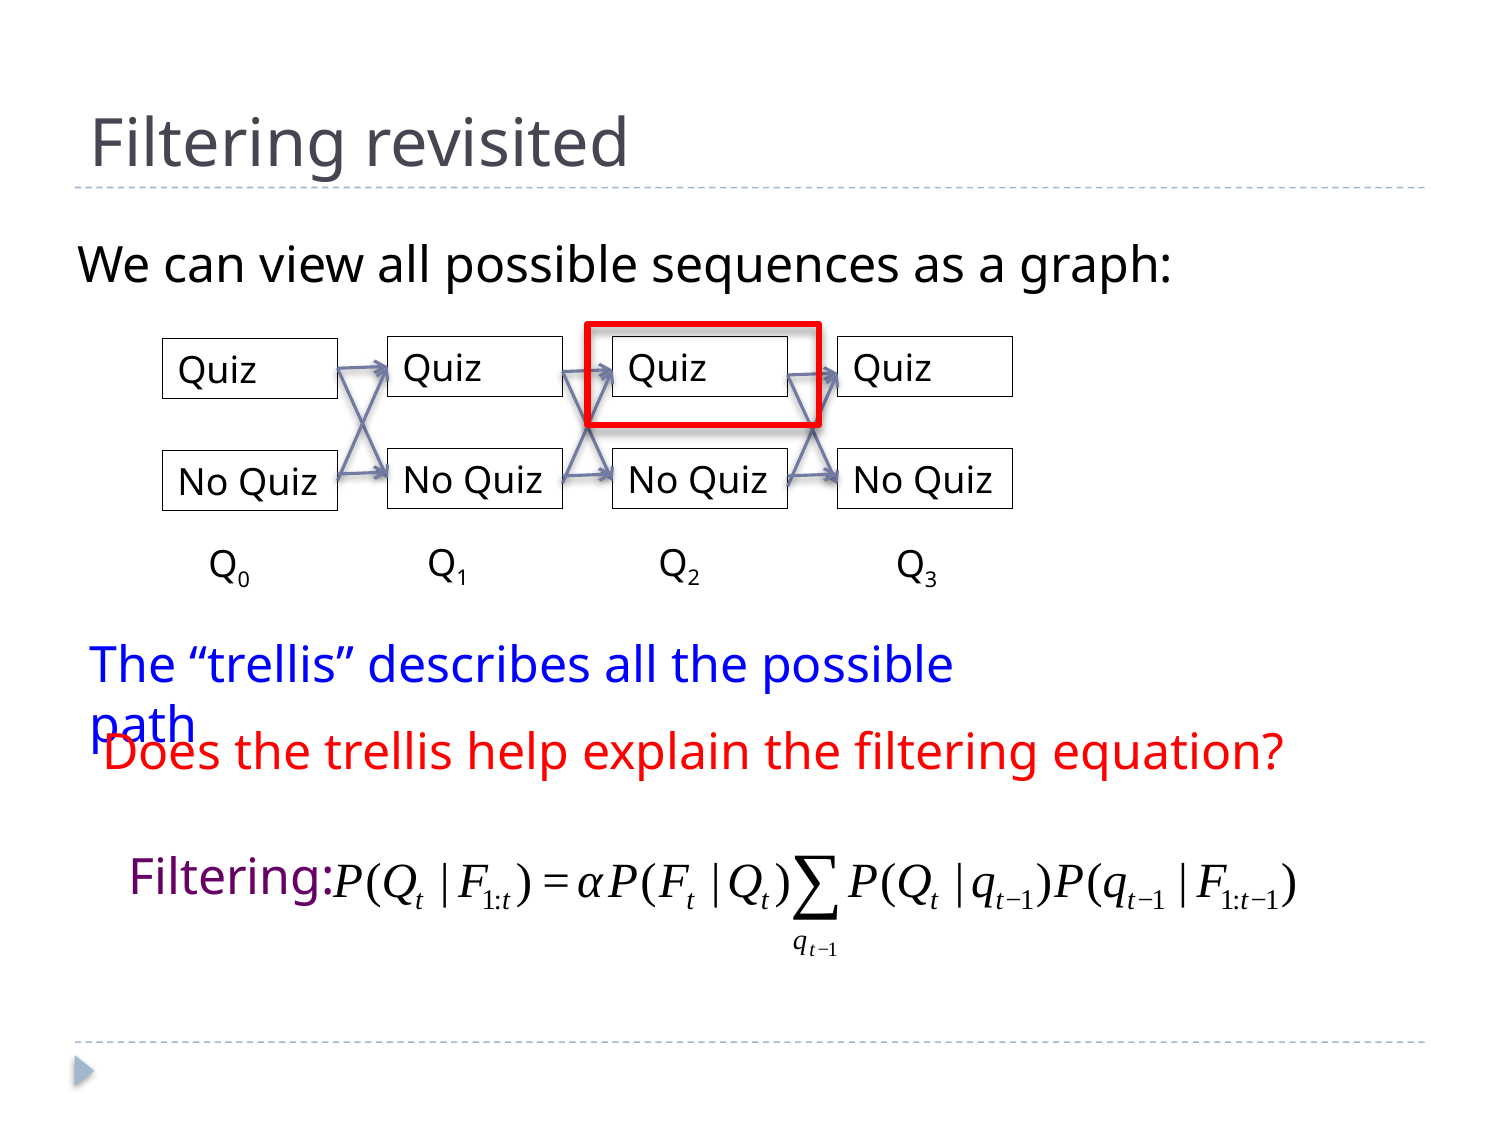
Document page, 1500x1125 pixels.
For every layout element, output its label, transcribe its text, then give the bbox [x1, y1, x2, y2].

text_box Q0 [193, 533, 375, 599]
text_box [787, 473, 838, 477]
text_box Filtering: [113, 837, 376, 913]
text_box NQ: 0.5 [562, 477, 612, 484]
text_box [562, 369, 613, 473]
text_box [787, 372, 838, 473]
text_box No Quiz [837, 448, 1013, 509]
text_box We can view all possible sequences as a graph: [62, 224, 1263, 300]
text_box No Quiz [162, 450, 338, 511]
text_box No Quiz [387, 448, 563, 509]
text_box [337, 471, 388, 475]
text_box Quiz [837, 336, 1013, 397]
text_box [324, 843, 1301, 963]
text_box Q1 [412, 531, 594, 598]
text_box No Quiz [612, 448, 788, 509]
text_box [562, 473, 613, 477]
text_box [337, 475, 387, 482]
text_box Q2 [643, 531, 825, 598]
text_box Quiz [162, 338, 338, 399]
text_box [787, 477, 837, 486]
text_box Does the trellis help explain the filtering equation? [87, 712, 1313, 788]
text_box Q3 [881, 533, 1063, 599]
title Filtering revisited [75, 24, 1425, 188]
text_box Quiz [387, 336, 563, 397]
text_box The “trellis” describes all the possible path [74, 624, 1038, 760]
text_box [587, 323, 820, 426]
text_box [337, 367, 388, 471]
